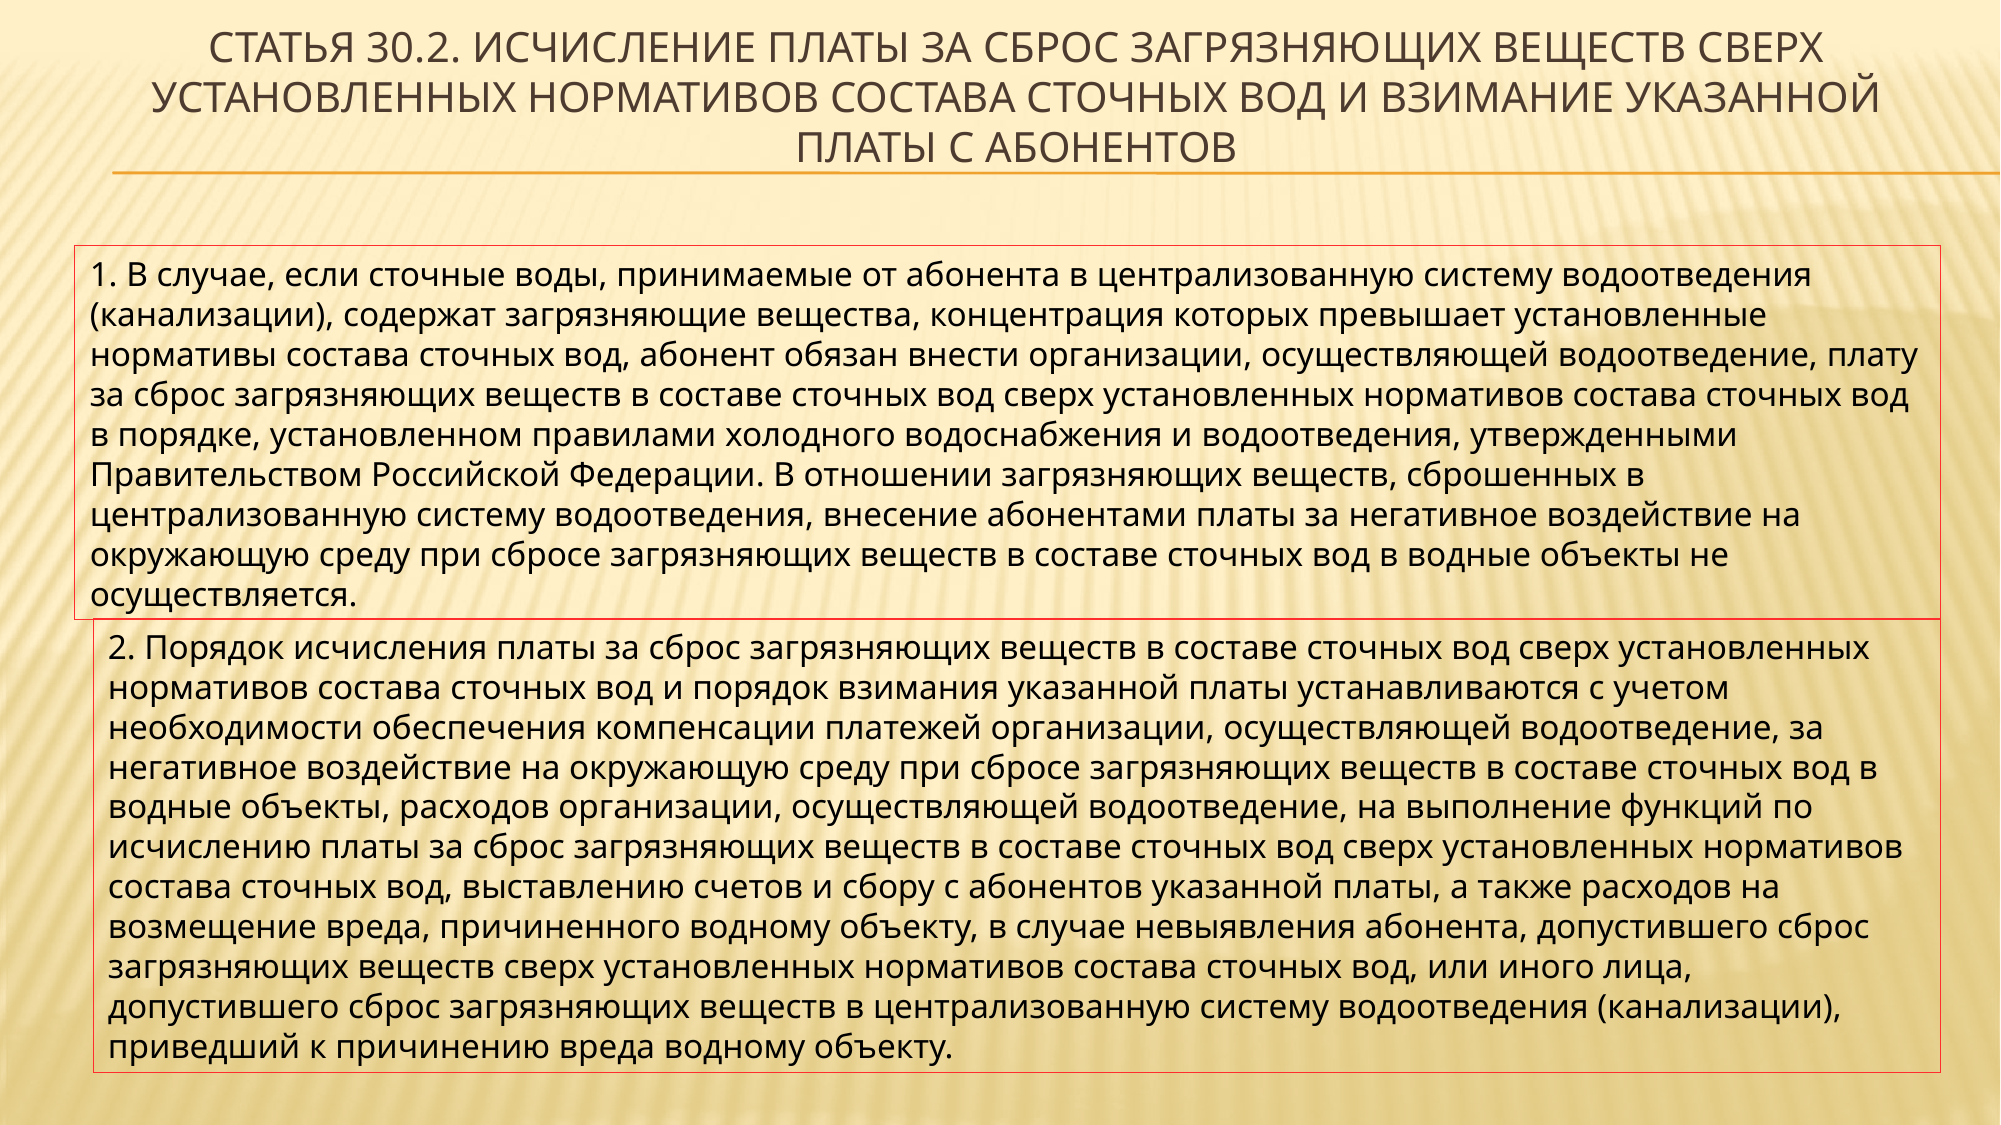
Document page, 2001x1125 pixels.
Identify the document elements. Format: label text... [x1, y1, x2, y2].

title Статья 30.2. Исчисление платы за сброс загрязняющих веществ сверх установленных нормативов состава сточных вод и взимание указанной платы с абонентов [66, 0, 1967, 203]
text_box 2. Порядок исчисления платы за сброс загрязняющих веществ в составе сточных вод сверх установленных нормативов состава сточных вод и порядок взимания указанной платы устанавливаются с учетом необходимости обеспечения компенсации платежей организации, осуществляющей водоотведение, за негативное воздействие на окружающую среду при сбросе загрязняющих веществ в составе сточных вод в водные объекты, расходов организации, осуществляющей водоотведение, на выполнение функций по исчислению платы за сброс загрязняющих веществ в составе сточных вод сверх установленных нормативов состава сточных вод, выставлению счетов и сбору с абонентов указанной платы, а также расходов на возмещение вреда, причиненного водному объекту, в случае невыявления абонента, допустившего сброс загрязняющих веществ сверх установленных нормативов состава сточных вод, или иного лица, допустившего сброс загрязняющих веществ в централизованную систему водоотведения (канализации), приведший к причинению вреда водному объекту. [93, 618, 1941, 1073]
text_box 1. В случае, если сточные воды, принимаемые от абонента в централизованную систему водоотведения (канализации), содержат загрязняющие вещества, концентрация которых превышает установленные нормативы состава сточных вод, абонент обязан внести организации, осуществляющей водоотведение, плату за сброс загрязняющих веществ в составе сточных вод сверх установленных нормативов состава сточных вод в порядке, установленном правилами холодного водоснабжения и водоотведения, утвержденными Правительством Российской Федерации. В отношении загрязняющих веществ, сброшенных в централизованную систему водоотведения, внесение абонентами платы за негативное воздействие на окружающую среду при сбросе загрязняющих веществ в составе сточных вод в водные объекты не осуществляется. [74, 245, 1941, 620]
